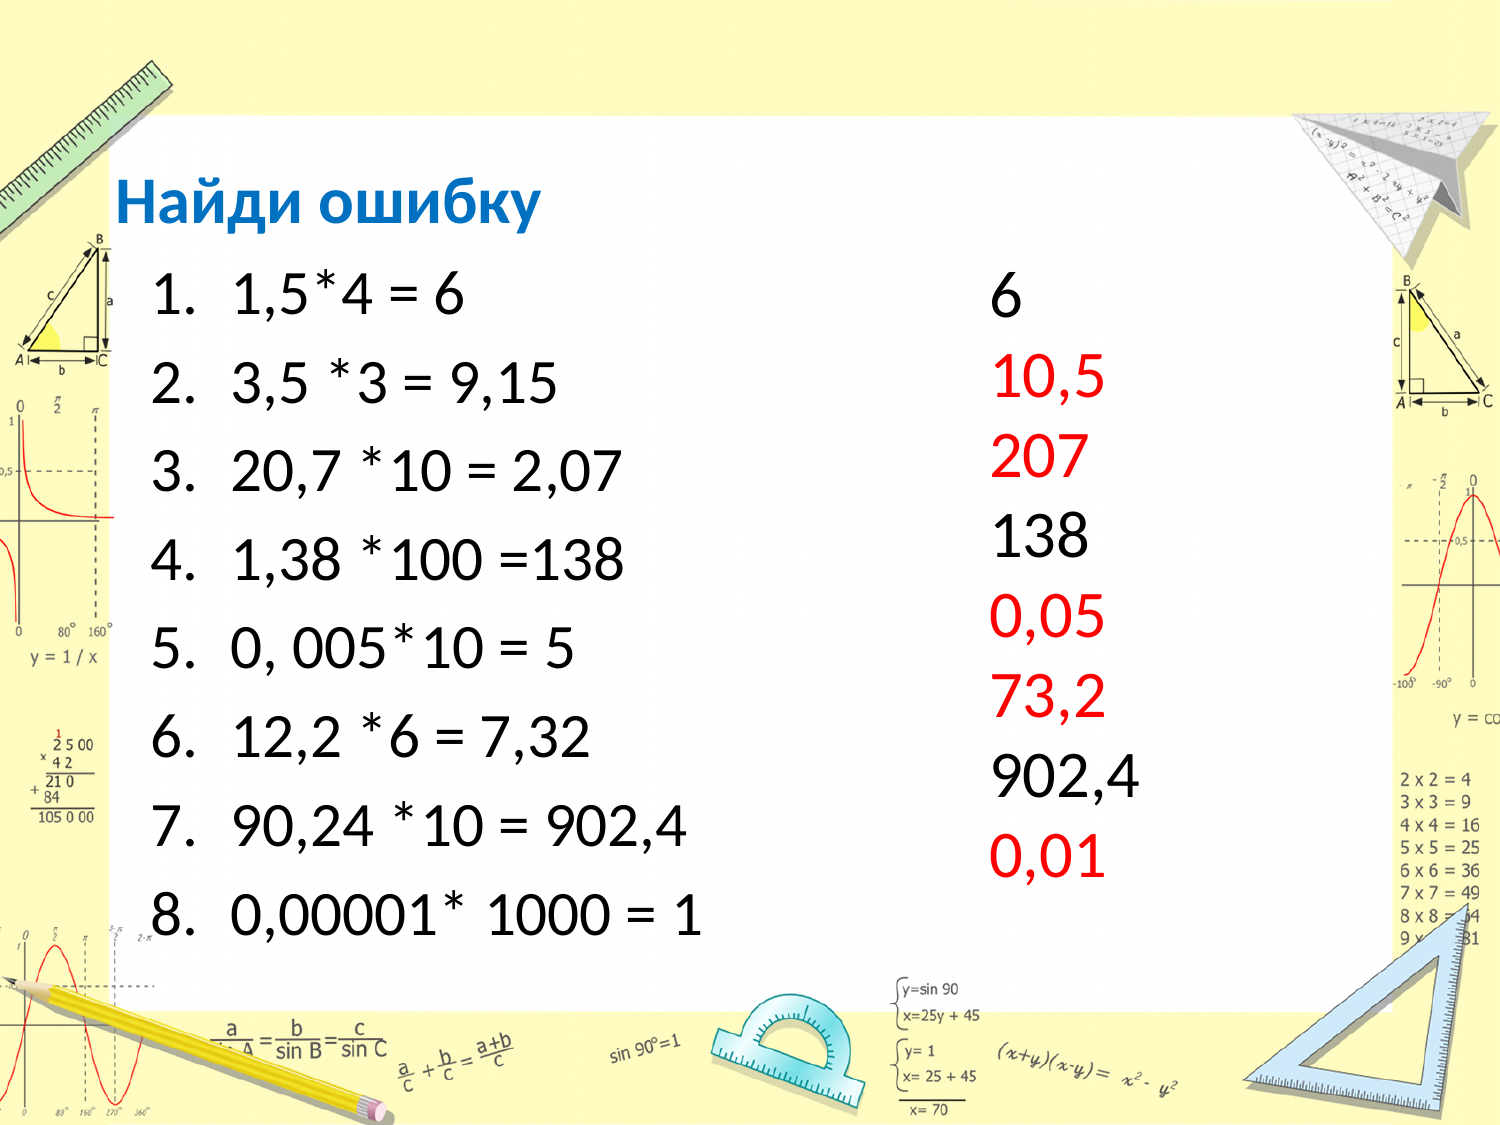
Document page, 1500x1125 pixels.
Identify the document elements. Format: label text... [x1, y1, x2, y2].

list Найди ошибку [100, 149, 1066, 191]
list 1,5*4 = 6 3,5 *3 = 9,15 20,7 *10 = 2,07 1,38 *100 =138 0, 005*10 = 5 12,2 *6 = 7,32 90,24 *10 = 902,4 0,00001* 1000 = 1 [135, 243, 799, 961]
picture [0, 0, 1500, 1125]
text_box 6 10,5 207 138 0,05 73,2 902,4 0,01 [974, 243, 1317, 898]
